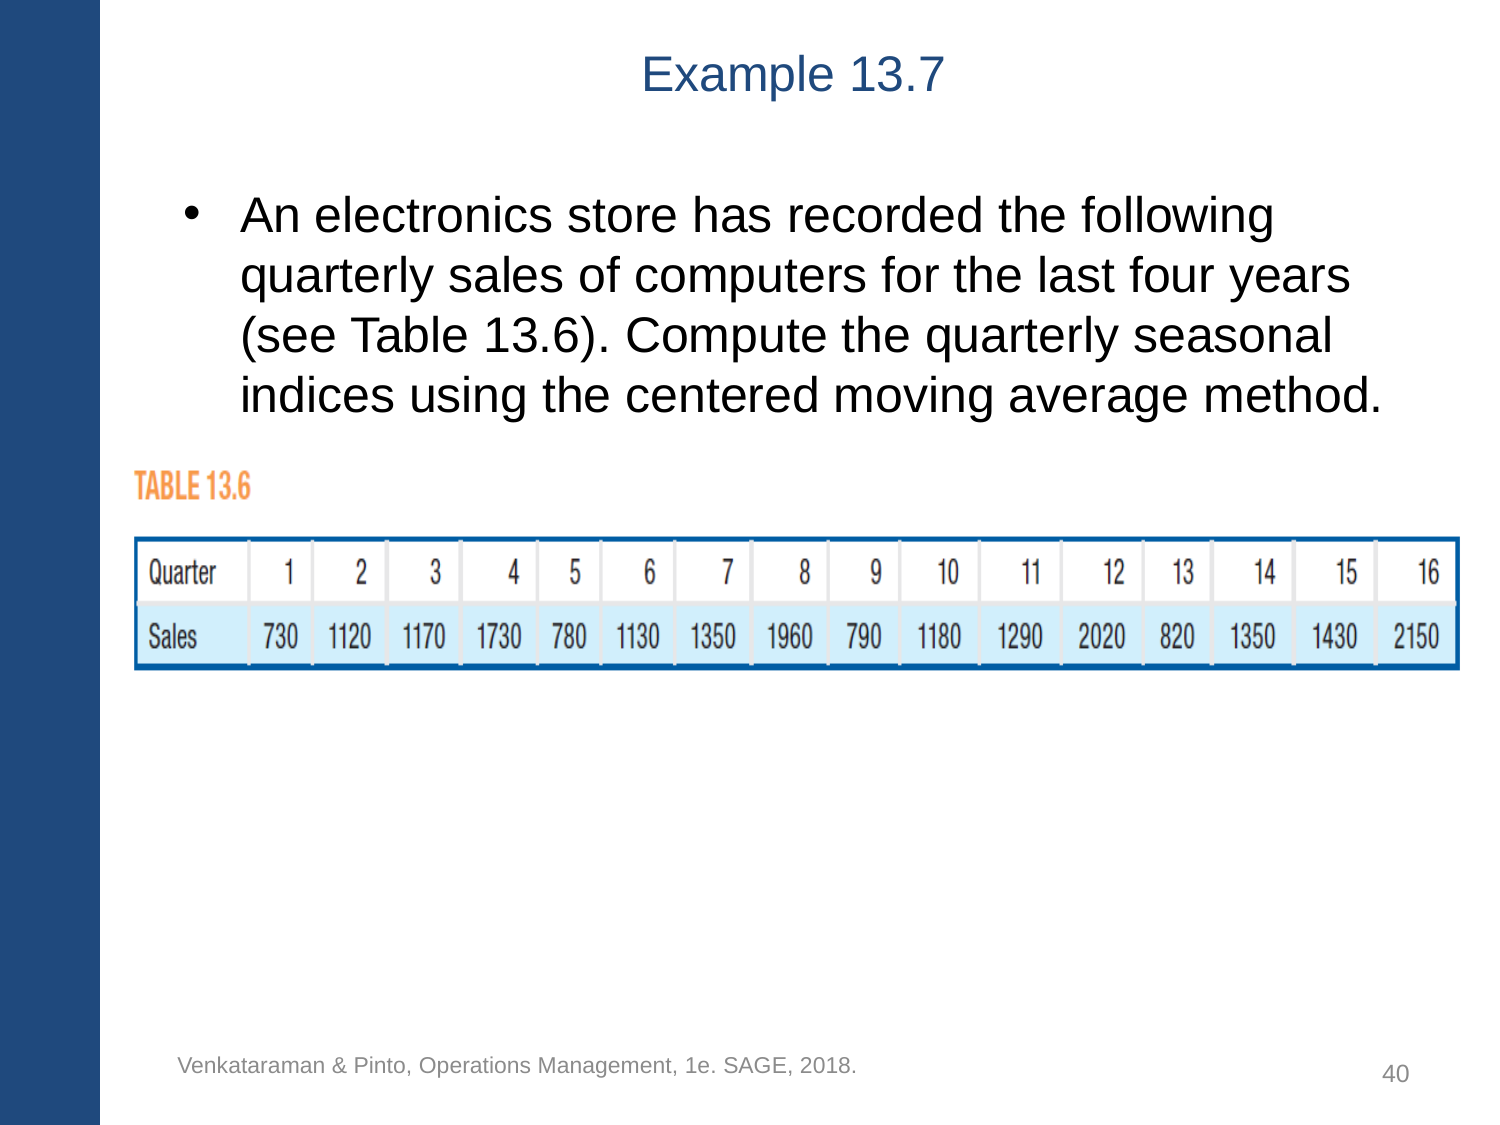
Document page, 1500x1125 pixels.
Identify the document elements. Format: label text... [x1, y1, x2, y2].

picture [124, 454, 1476, 713]
list An electronics store has recorded the following quarterly sales of computers for the last four years (see Table 13.6). Compute the quarterly seasonal indices using the centered moving average method. [168, 174, 1432, 413]
slide_number 40 [1350, 1042, 1425, 1103]
title Example 13.7 [162, 6, 1425, 138]
footer Venkataraman & Pinto, Operations Management, 1e. SAGE, 2018. [162, 1042, 1313, 1103]
